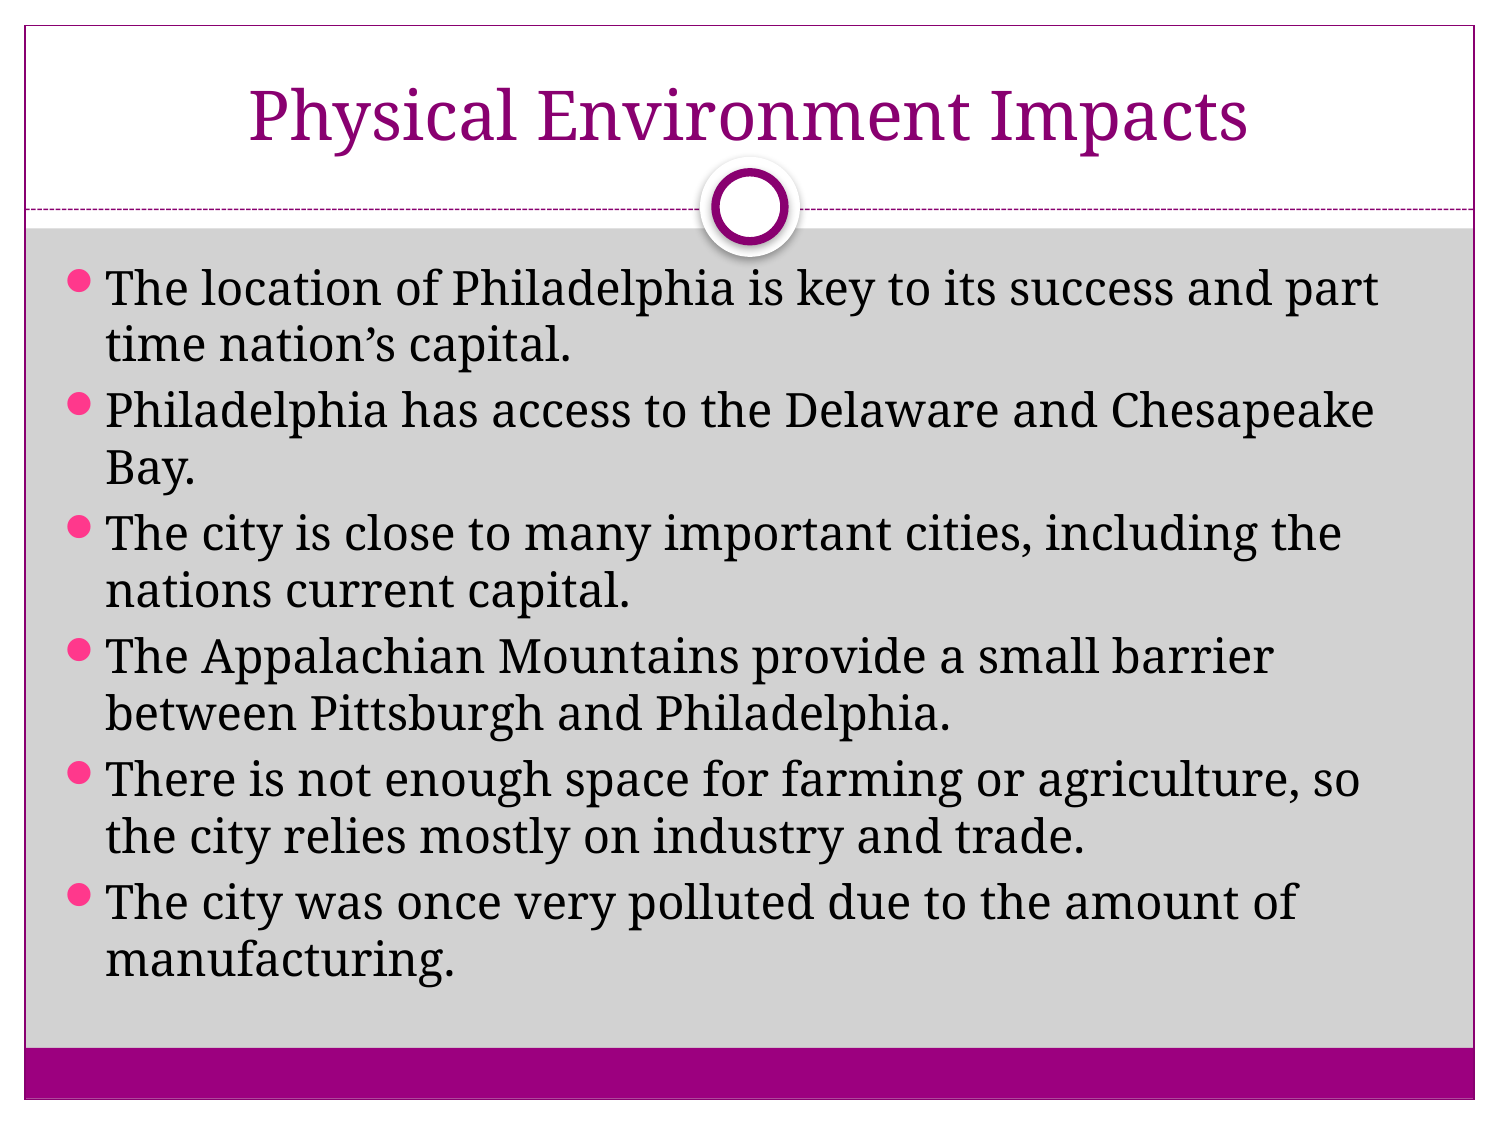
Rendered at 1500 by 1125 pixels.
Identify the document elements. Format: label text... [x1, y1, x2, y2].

title Physical Environment Impacts [49, 37, 1450, 162]
list The location of Philadelphia is key to its success and part time nation’s capital. Philadelphia has access to the Delaware and Chesapeake Bay. The city is close to many important cities, including the nations current capital. The Appalachian Mountains provide a small barrier between Pittsburgh and Philadelphia. There is not enough space for farming or agriculture, so the city relies mostly on industry and trade. The city was once very polluted due to the amount of manufacturing. [49, 250, 1445, 1001]
